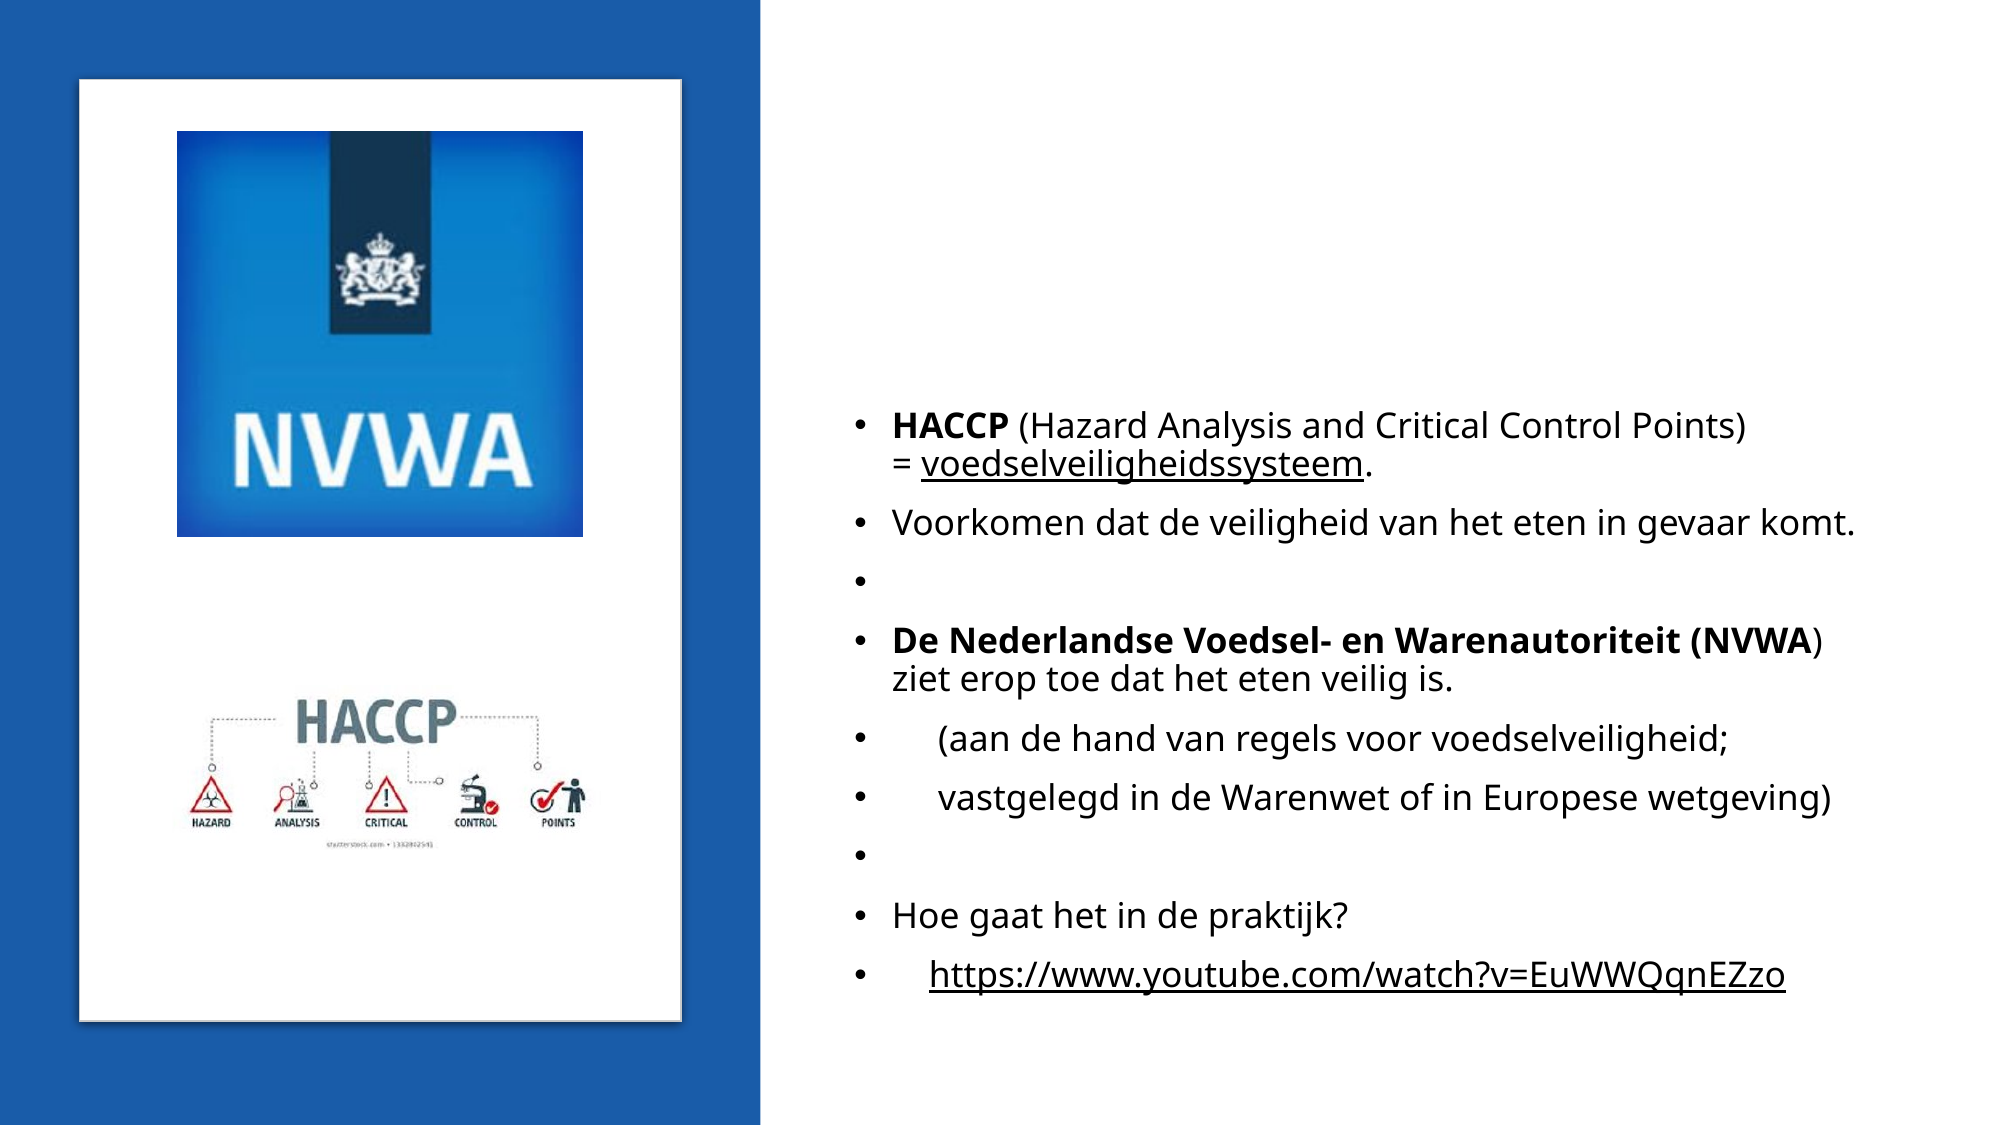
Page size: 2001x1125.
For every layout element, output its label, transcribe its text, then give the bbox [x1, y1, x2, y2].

text_box [0, 0, 761, 1125]
picture [131, 685, 629, 850]
text_box [78, 78, 682, 1022]
picture [177, 131, 583, 538]
list HACCP (Hazard Analysis and Critical Control Points) = voedselveiligheidssysteem. ​ Voorkomen dat de veiligheid van het eten in gevaar komt.​ ​ De Nederlandse Voedsel- en Warenautoriteit (NVWA) ziet erop toe dat het eten veilig is. ​ (aan de hand van regels voor voedselveiligheid;​ vastgelegd in de Warenwet of in Europese wetgeving)​ ​ Hoe gaat het in de praktijk?​ https://www.youtube.com/watch?v=EuWWQqnEZzo [839, 399, 1893, 1021]
